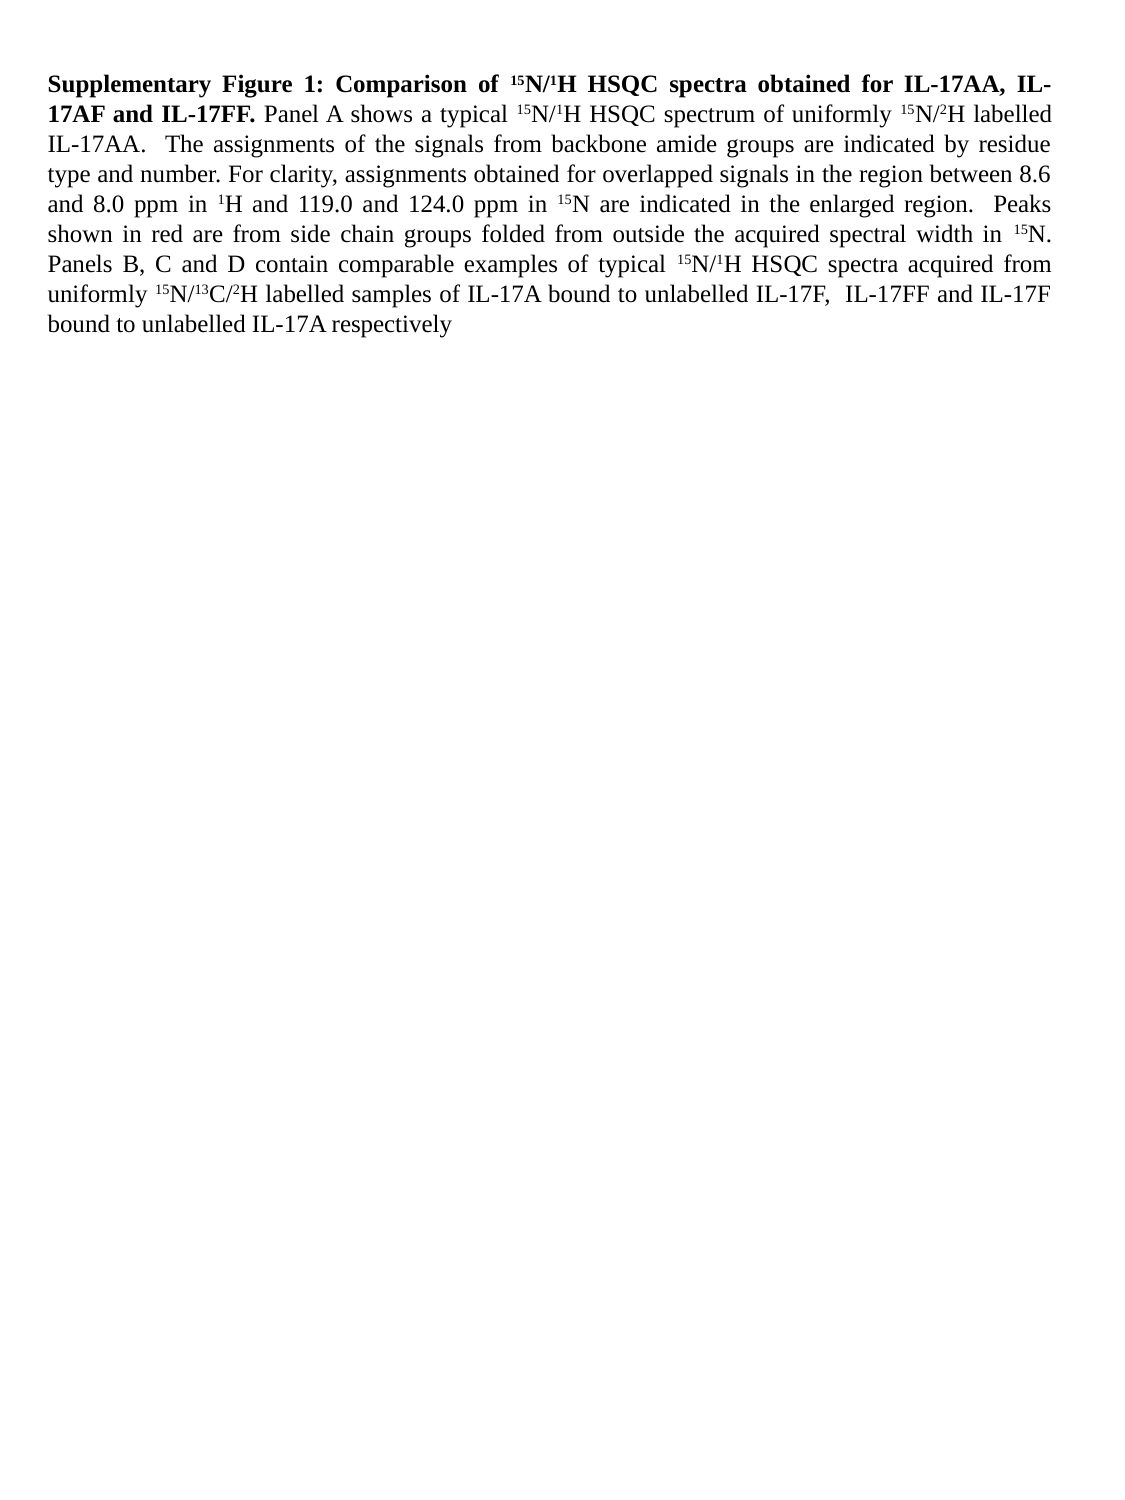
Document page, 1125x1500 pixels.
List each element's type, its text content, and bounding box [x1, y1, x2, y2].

text_box Supplementary Figure 1: Comparison of 15N/1H HSQC spectra obtained for IL-17AA, IL-17AF and IL-17FF. Panel A shows a typical 15N/1H HSQC spectrum of uniformly 15N/2H labelled IL-17AA. The assignments of the signals from backbone amide groups are indicated by residue type and number. For clarity, assignments obtained for overlapped signals in the region between 8.6 and 8.0 ppm in 1H and 119.0 and 124.0 ppm in 15N are indicated in the enlarged region. Peaks shown in red are from side chain groups folded from outside the acquired spectral width in 15N. Panels B, C and D contain comparable examples of typical 15N/1H HSQC spectra acquired from uniformly 15N/13C/2H labelled samples of IL-17A bound to unlabelled IL-17F, IL-17FF and IL-17F bound to unlabelled IL-17A respectively [33, 60, 1067, 345]
